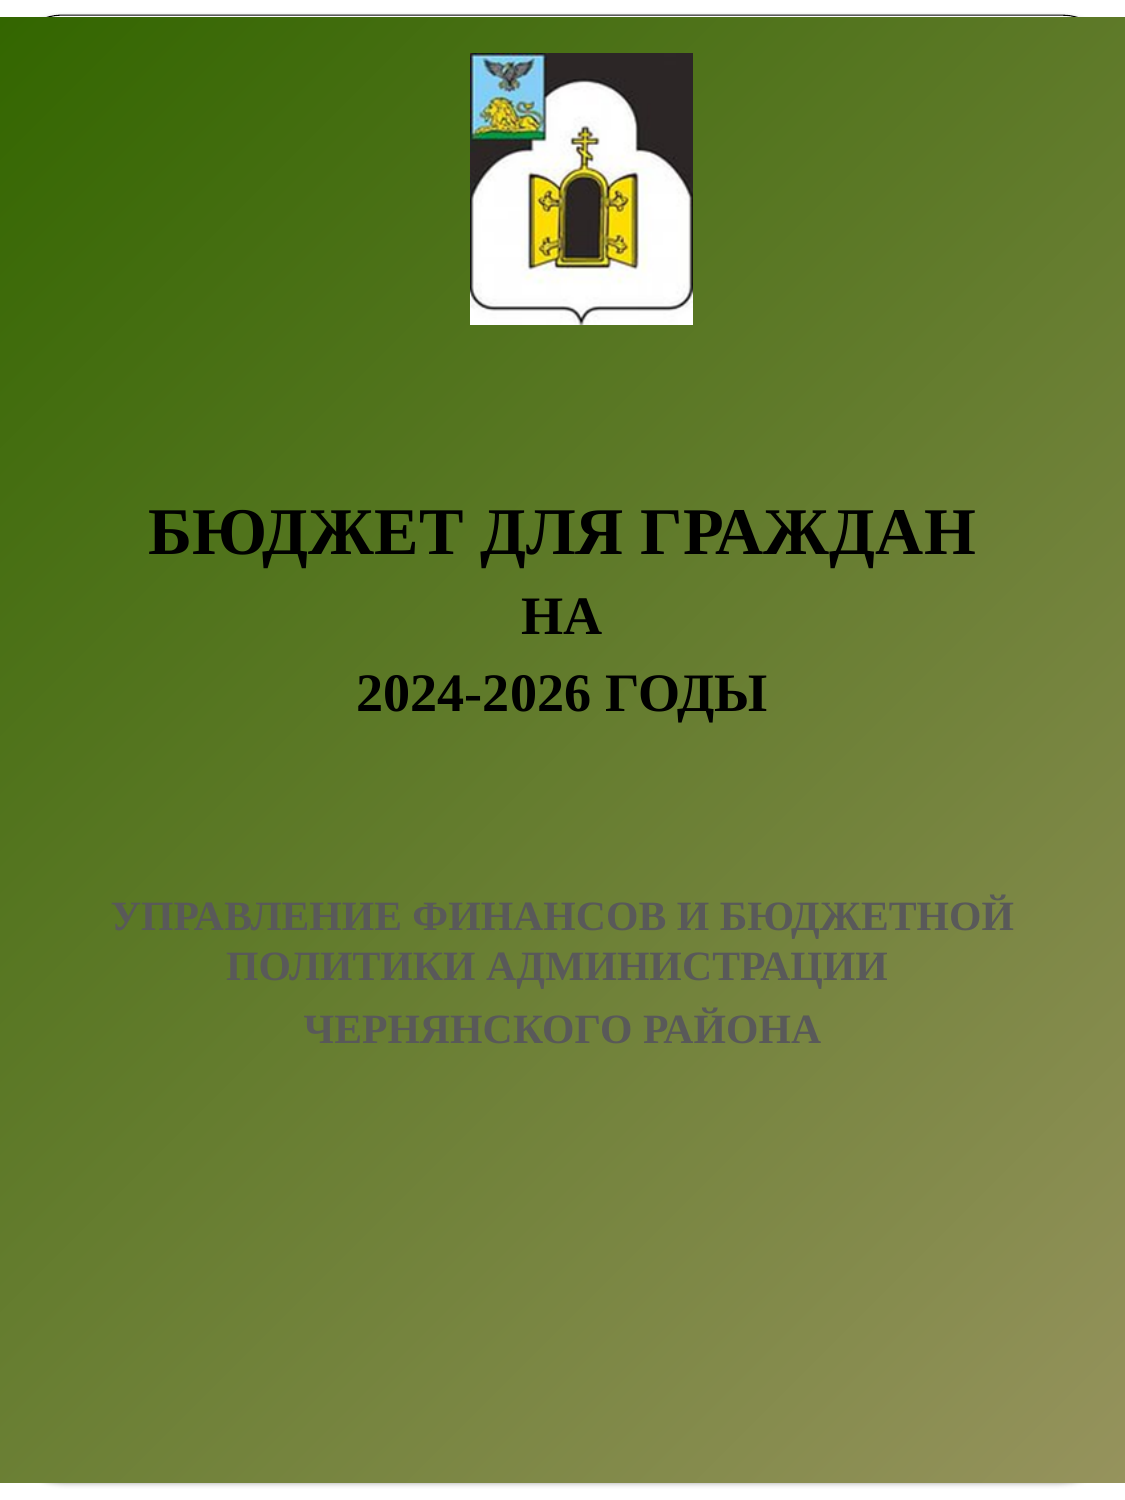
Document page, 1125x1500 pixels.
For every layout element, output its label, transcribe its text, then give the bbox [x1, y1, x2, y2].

picture [470, 52, 693, 326]
list БЮДЖЕТ ДЛЯ ГРАЖДАН НА 2024-2026 ГОДЫ УПРАВЛЕНИЕ ФИНАНСОВ И БЮДЖЕТНОЙ ПОЛИТИКИ АДМИНИСТРАЦИИ ЧЕРНЯНСКОГО РАЙОНА [0, 17, 1125, 1483]
